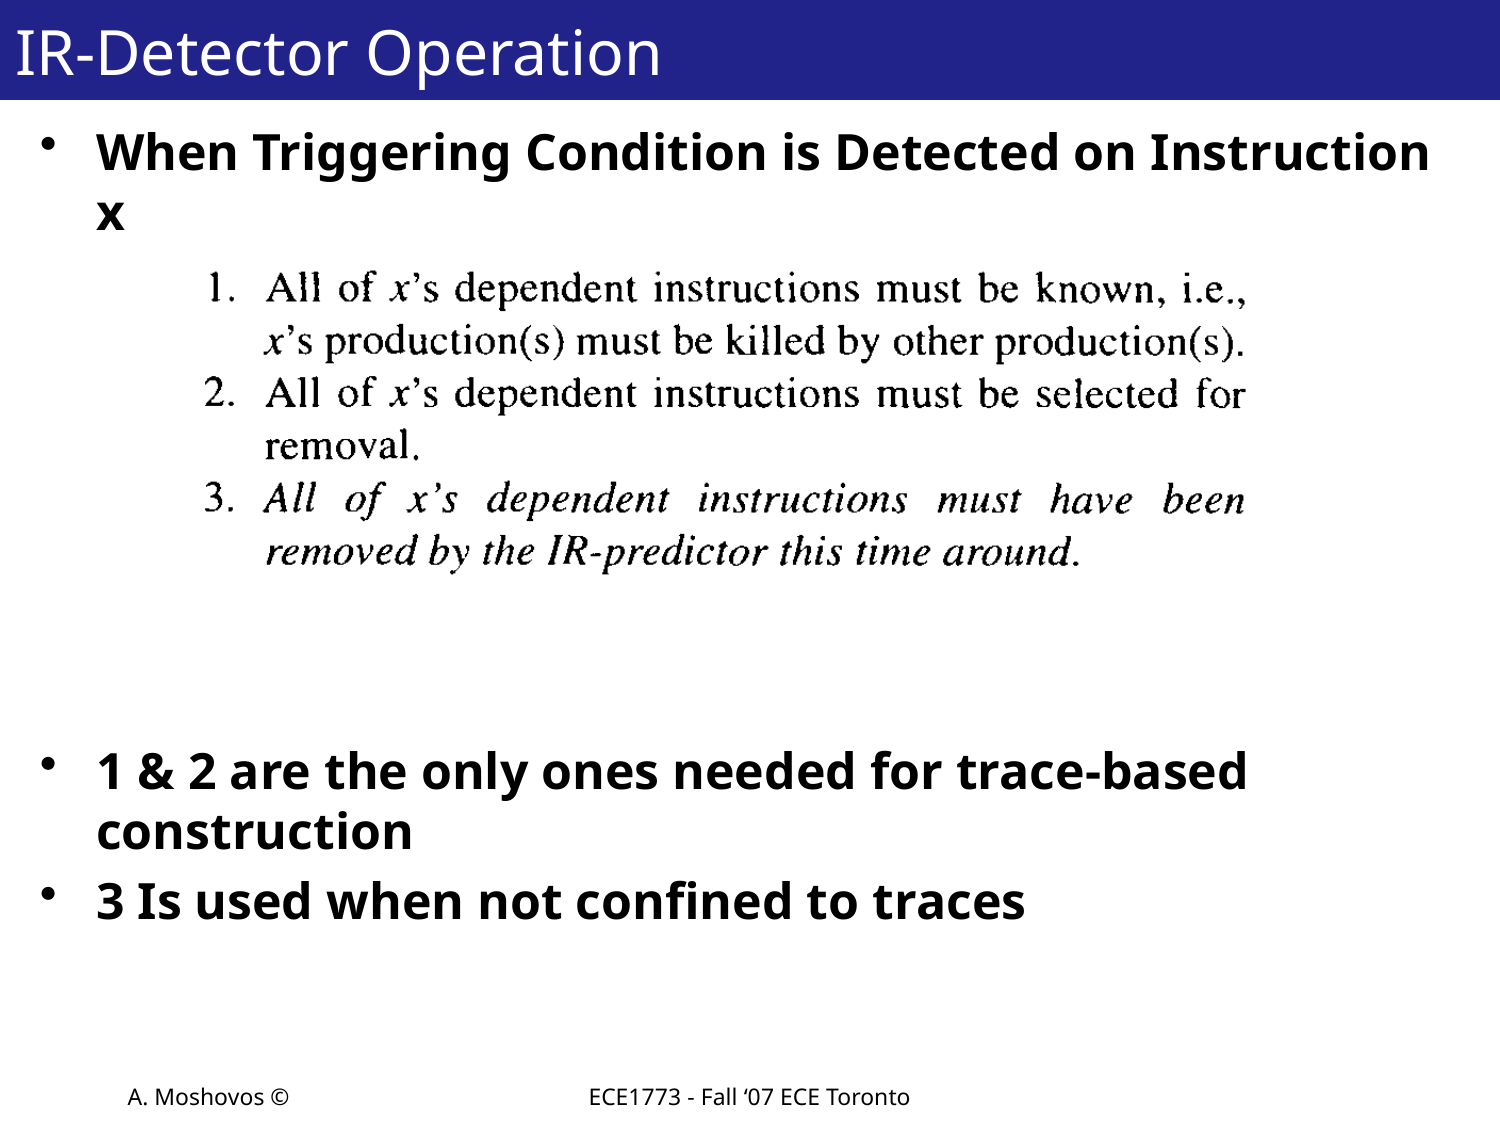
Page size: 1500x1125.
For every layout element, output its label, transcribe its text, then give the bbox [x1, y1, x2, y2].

title IR-Detector Operation [0, 0, 1500, 101]
footer ECE1773 - Fall ‘07 ECE Toronto [487, 1074, 1013, 1125]
picture [187, 245, 1284, 599]
slide_number A. Moshovos © [112, 1074, 426, 1125]
list When Triggering Condition is Detected on Instruction x 1 & 2 are the only ones needed for trace-based construction 3 Is used when not confined to traces [24, 112, 1476, 1076]
